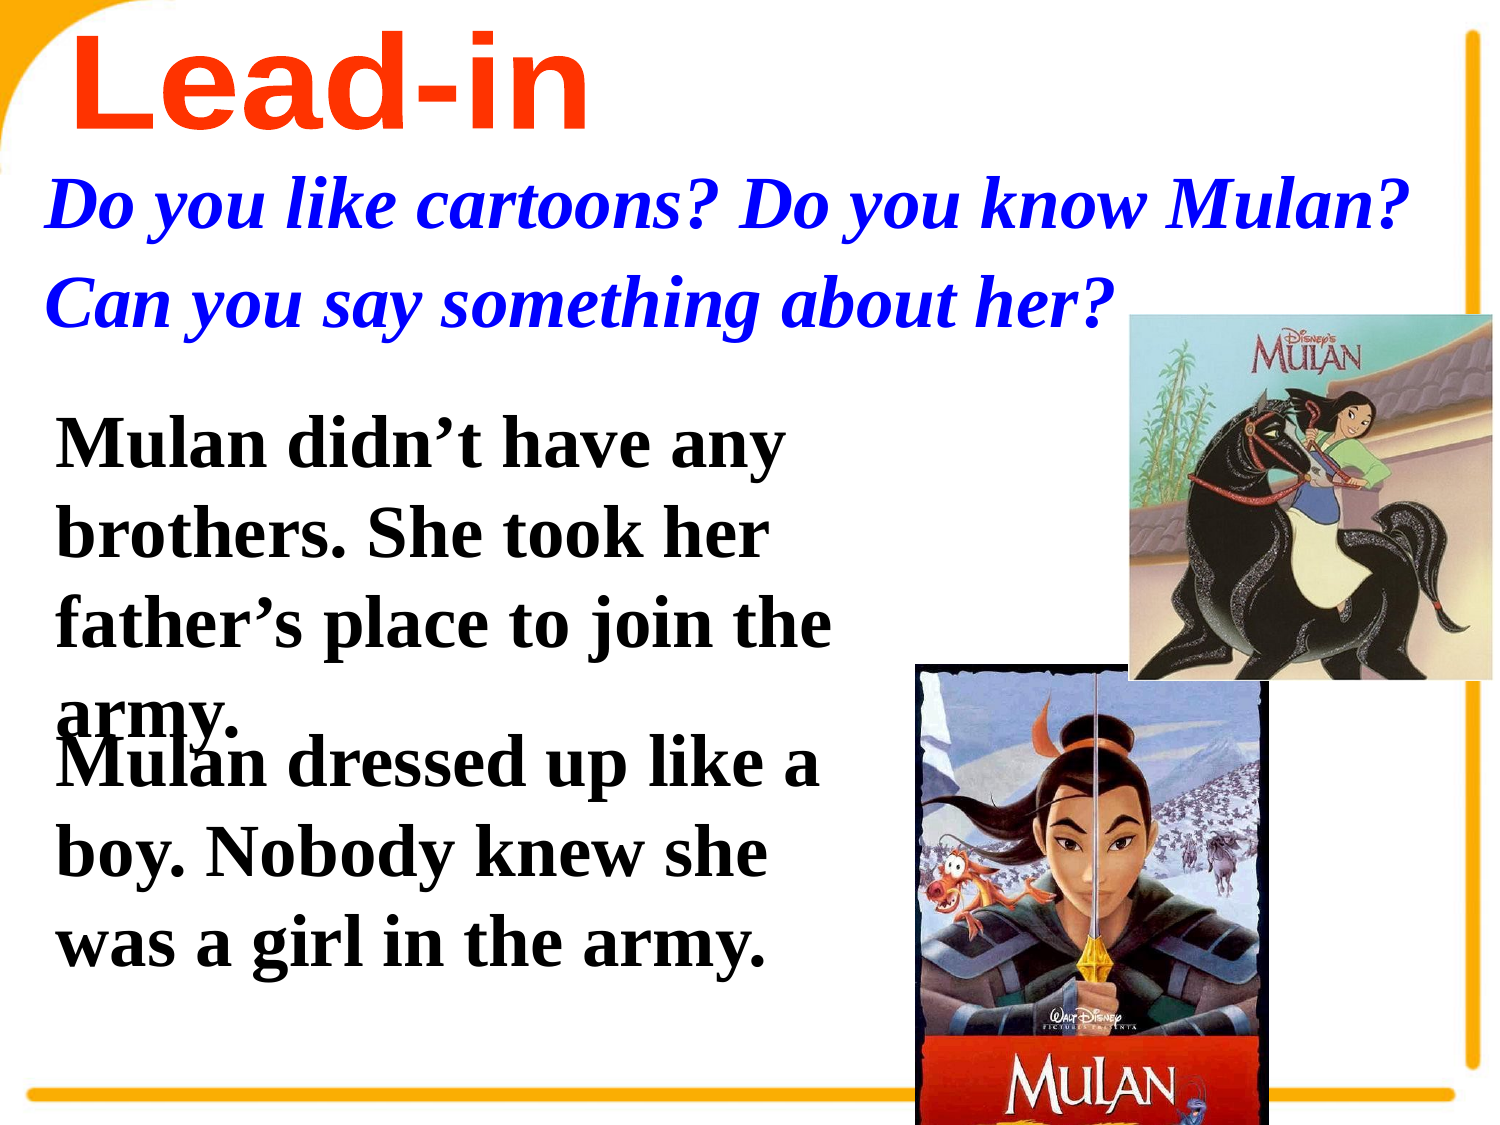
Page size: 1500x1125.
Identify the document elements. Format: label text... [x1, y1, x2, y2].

text_box Do you like cartoons? Do you know Mulan? Can you say something about her? [29, 137, 1465, 350]
text_box Mulan didn’t have any brothers. She took her father’s place to join the army. [41, 385, 1045, 761]
picture [0, 0, 1500, 1125]
text_box Mulan dressed up like a boy. Nobody knew she was a girl in the army. [41, 704, 904, 989]
